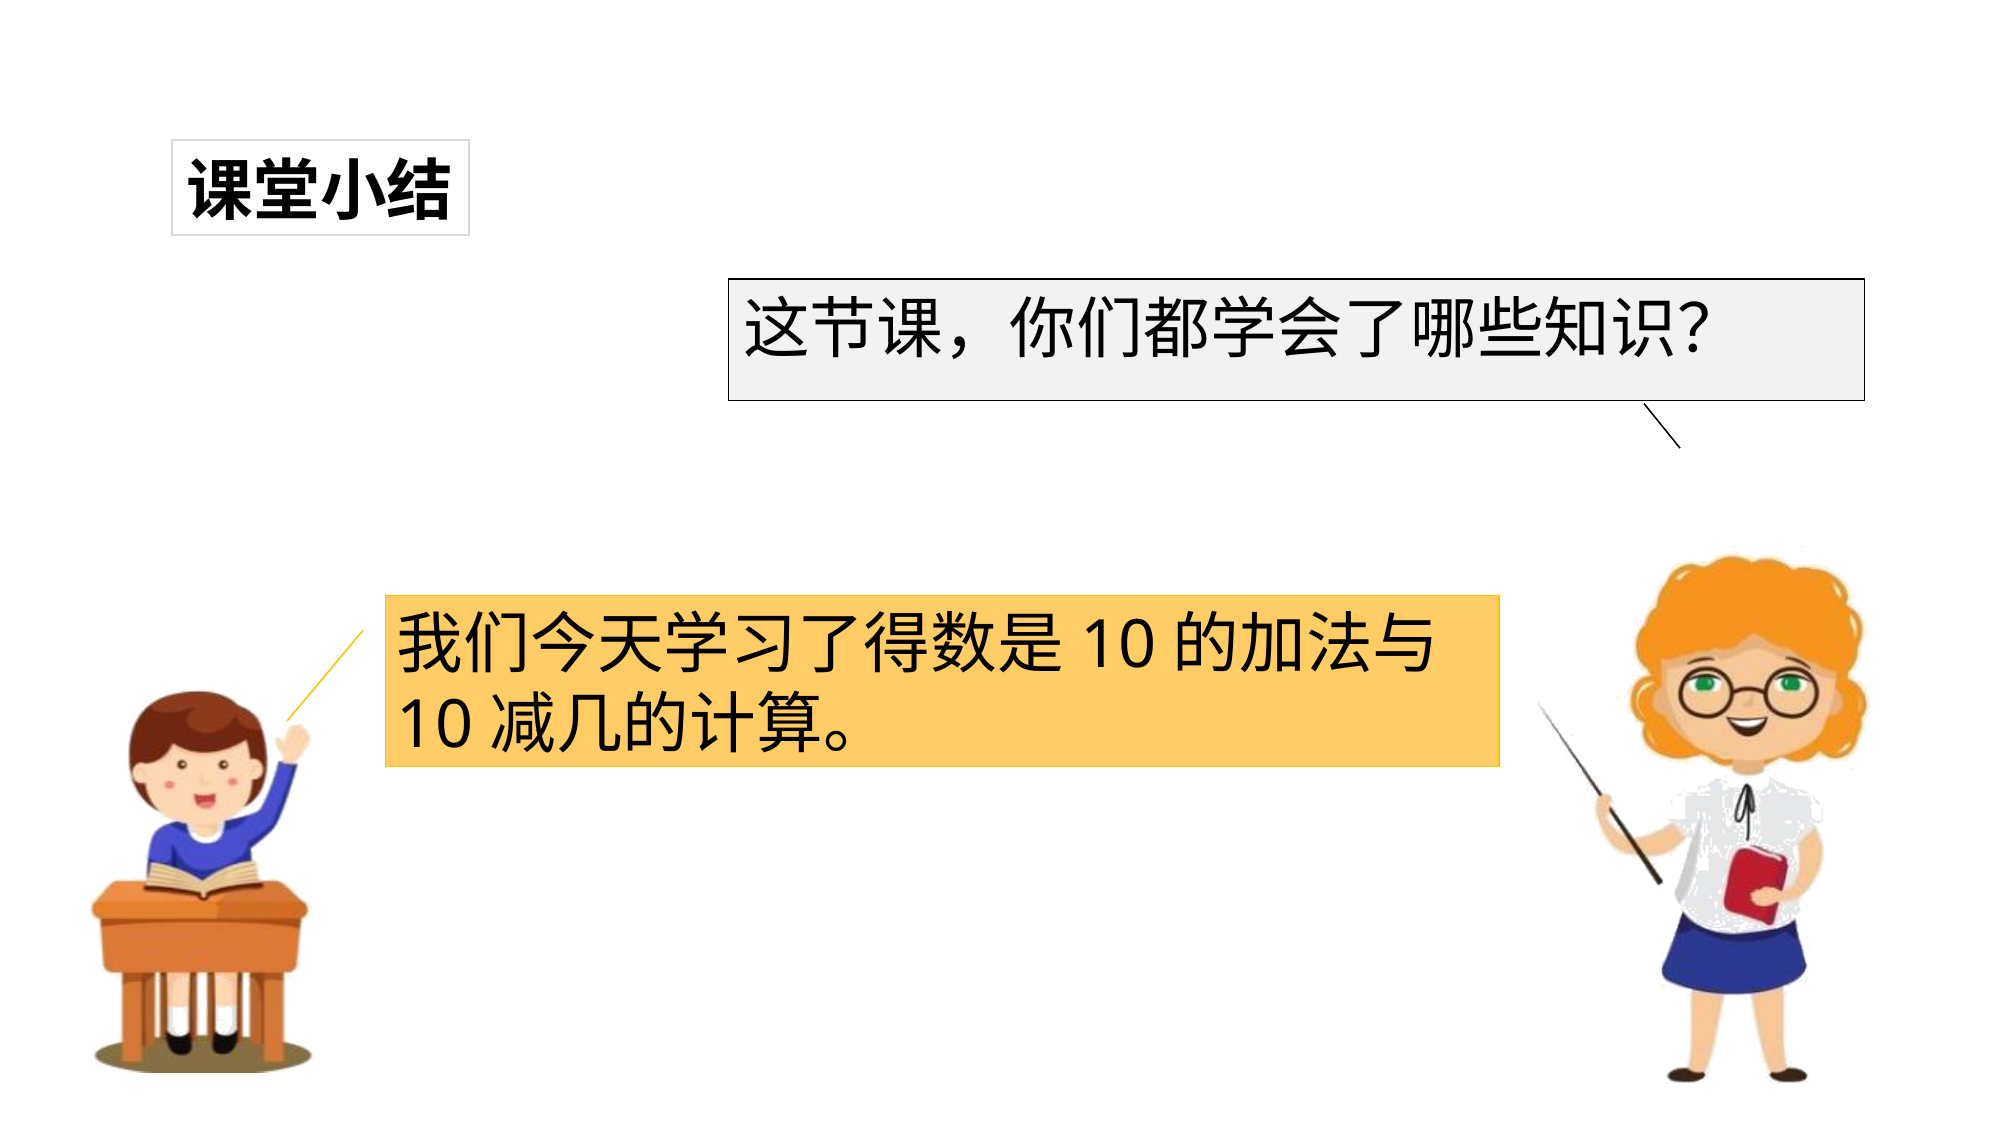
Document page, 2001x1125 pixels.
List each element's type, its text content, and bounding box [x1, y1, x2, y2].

text_box 我们今天学习了得数是10的加法与10减几的计算。 [385, 595, 1500, 767]
text_box 课堂小结 [171, 140, 469, 235]
picture [78, 681, 329, 1073]
picture [1535, 546, 1889, 1097]
text_box 这节课，你们都学会了哪些知识？ [728, 278, 1865, 401]
